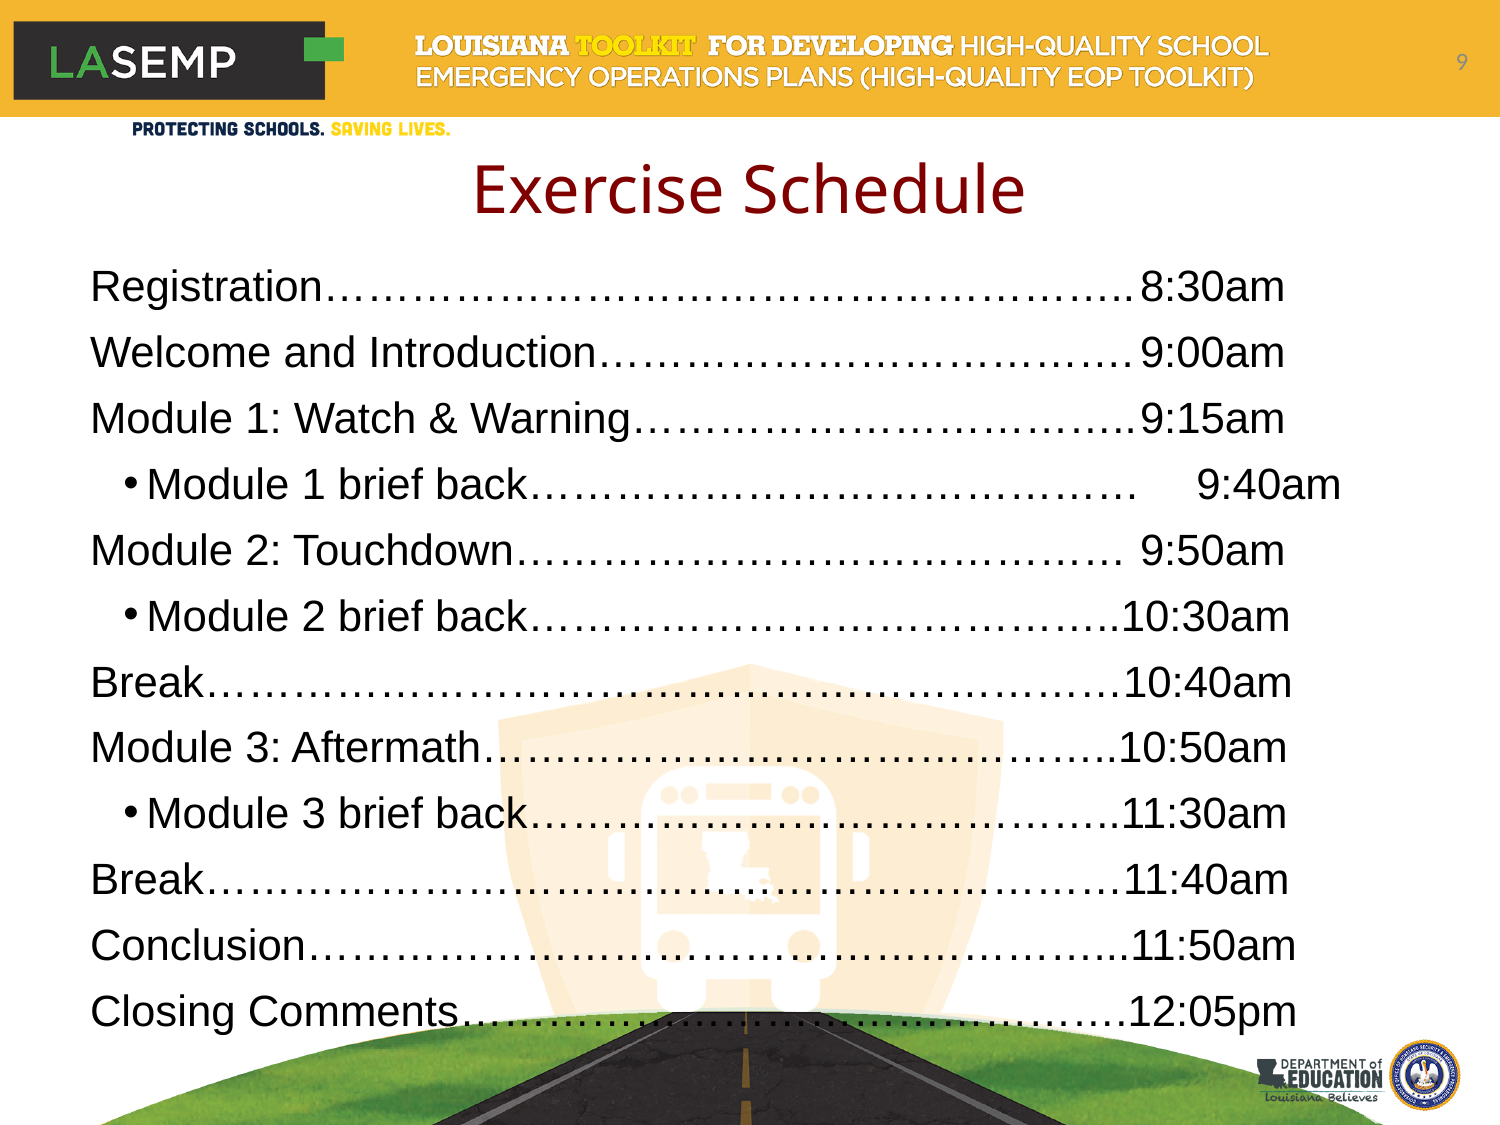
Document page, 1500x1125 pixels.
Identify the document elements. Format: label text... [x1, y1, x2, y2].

title Exercise Schedule [75, 93, 1425, 281]
picture [0, 0, 1500, 1125]
slide_number 9 [1133, 30, 1484, 91]
list Registration……………………………………………….. 8:30am Welcome and Introduction………………………………. 9:00am Module 1: Watch & Warning…………………………….. 9:15am Module 1 brief back…………………………………… 9:40am Module 2: Touchdown…………………………………… 9:50am Module 2 brief back…………………………………..10:30am Break………………………………………………………10:40am Module 3: Aftermath……………………………………..10:50am Module 3 brief back…………………………………..11:30am Break………………………………………………………11:40am Conclusion………………………………………………...11:50am Closing Comments……………………………………….12:05pm [75, 281, 1425, 1125]
